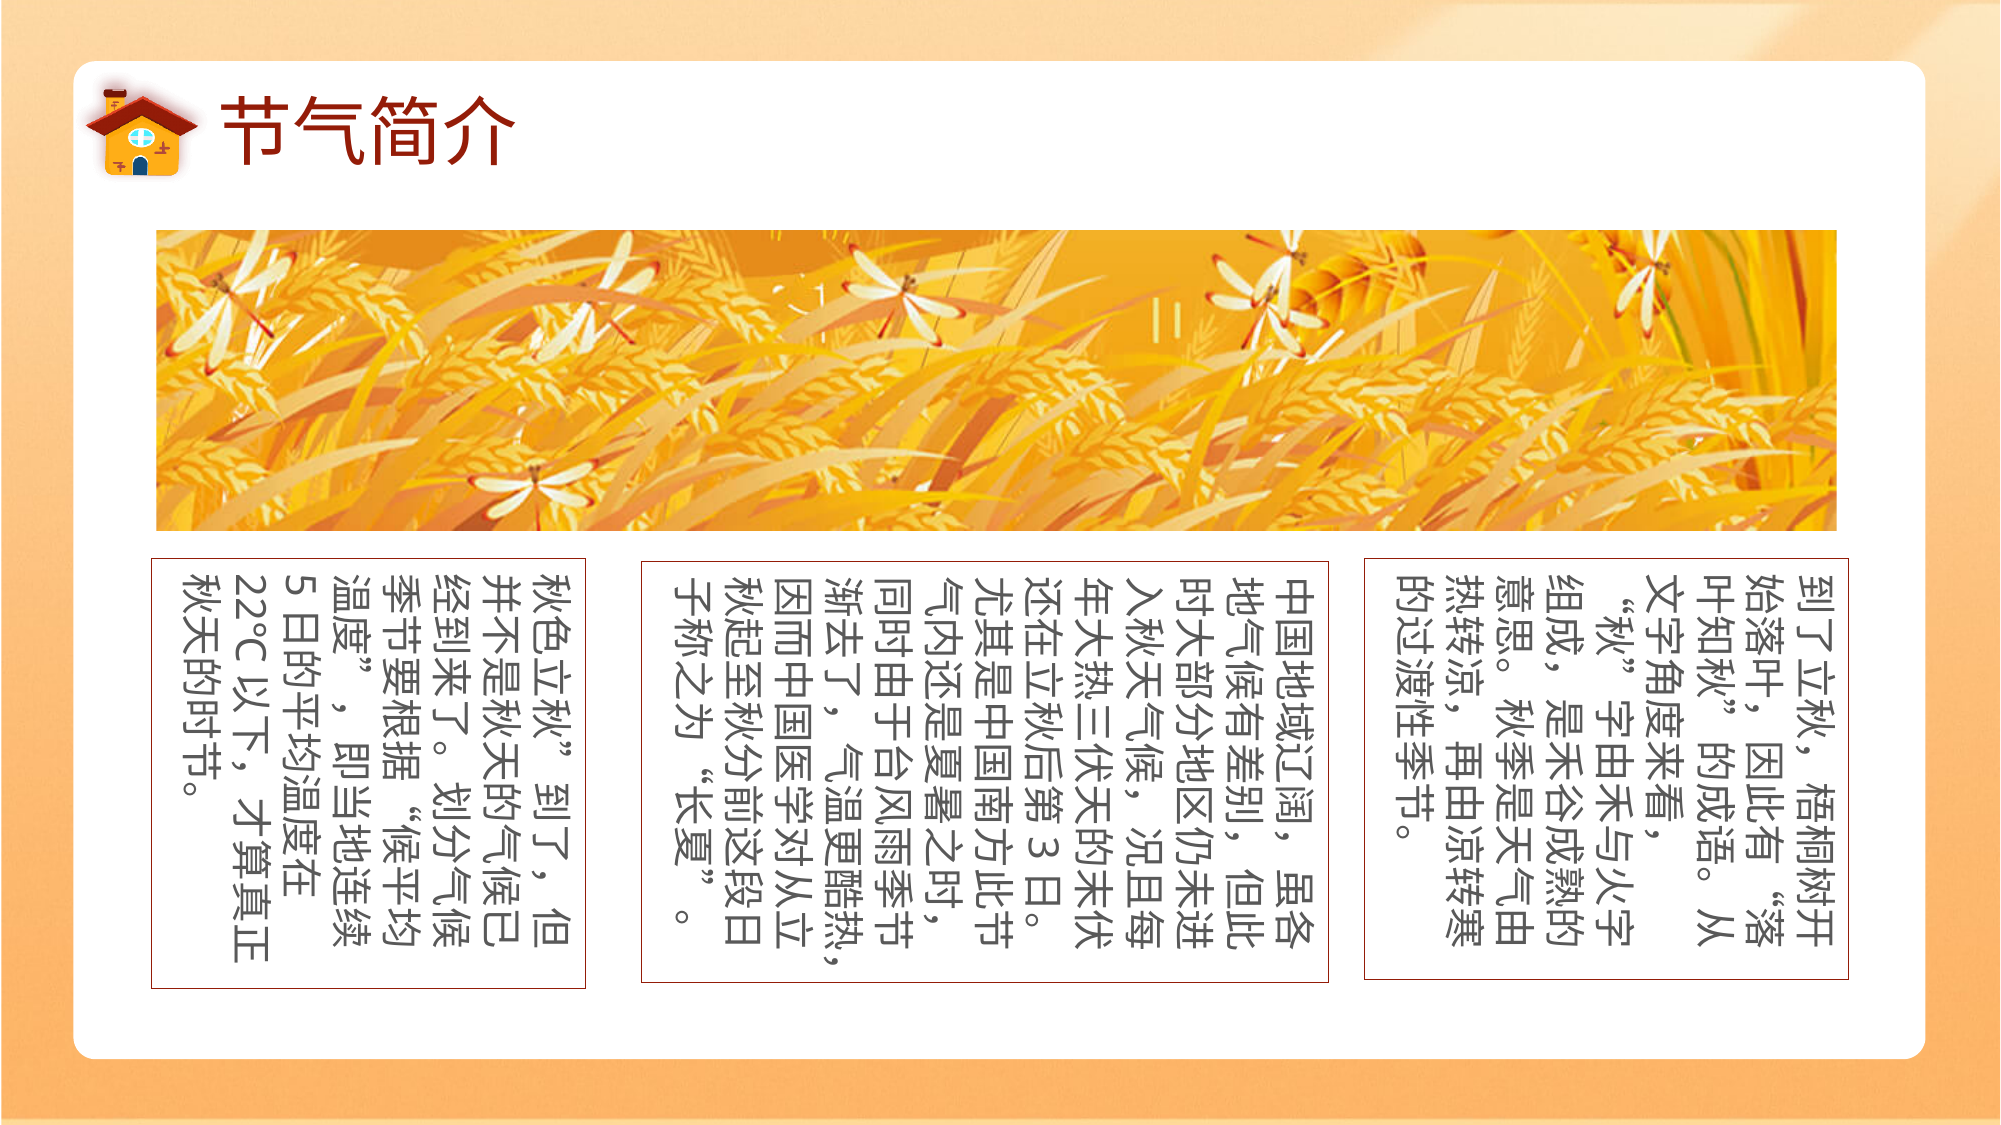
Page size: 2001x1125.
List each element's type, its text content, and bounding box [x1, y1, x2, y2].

text_box 节气简介 [203, 77, 571, 183]
text_box 秋色立秋”到了，但并不是秋天的气候已经到来了。划分气候季节要根据“候平均温度”，即当地连续5日的平均温度在22℃以下，才算真正秋天的时节。 [151, 558, 586, 989]
picture [1, 0, 2001, 1125]
text_box 中国地域辽阔，虽各地气候有差别，但此时大部分地区仍未进入秋天气候，况且每年大热三伏天的末伏还在立秋后第3日。尤其是中国南方此节气内还是夏暑之时，同时由于台风雨季节渐去了，气温更酷热，因而中国医学对从立秋起至秋分前这段日子称之为“长夏”。 [641, 561, 1329, 983]
text_box 到了立秋，梧桐树开始落叶，因此有“落叶知秋”的成语。从文字角度来看，“秋”字由禾与火字组成，是禾谷成熟的意思。秋季是天气由热转凉，再由凉转寒的过渡性季节。 [1364, 558, 1849, 980]
